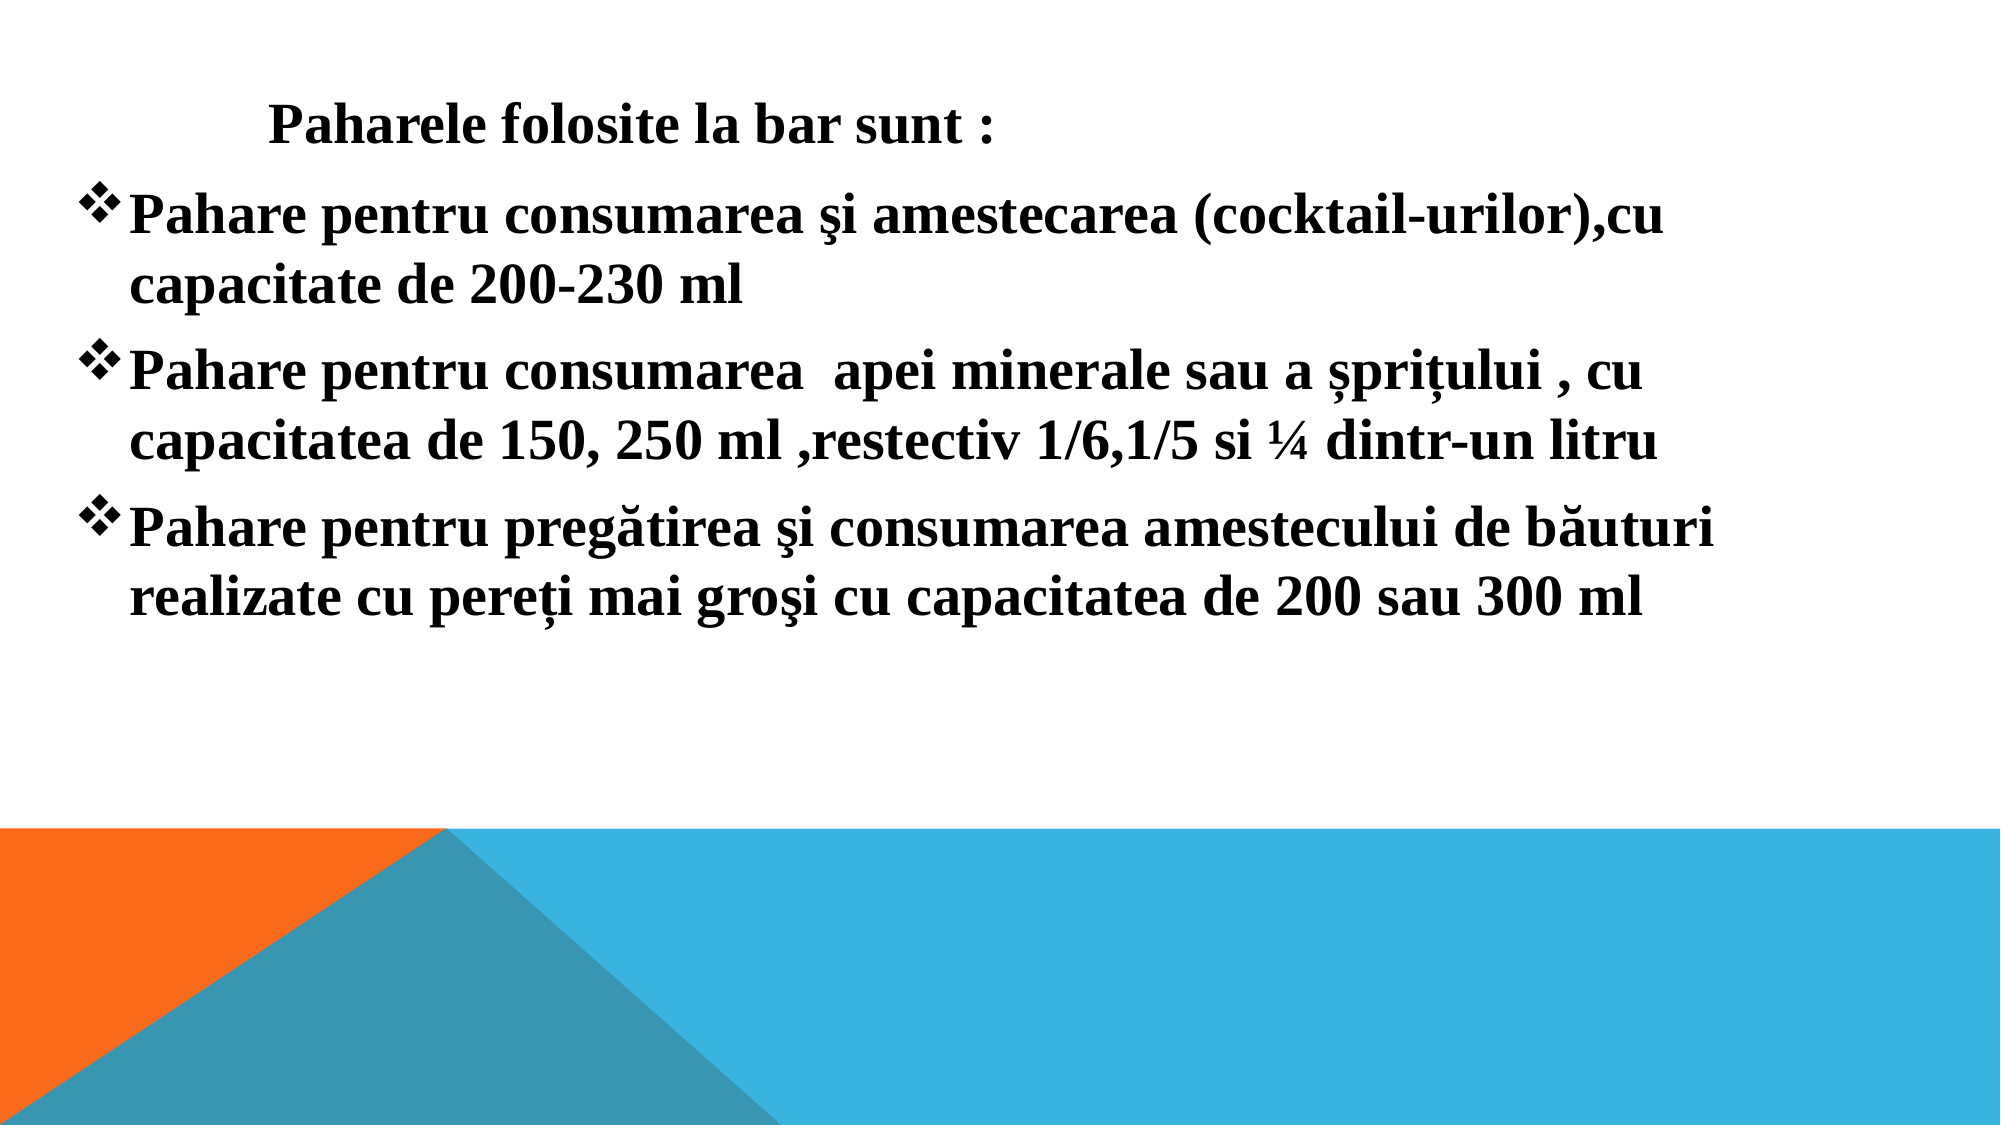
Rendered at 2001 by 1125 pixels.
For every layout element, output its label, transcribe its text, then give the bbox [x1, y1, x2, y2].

list Paharele folosite la bar sunt : Pahare pentru consumarea şi amestecarea (cocktail-urilor),cu capacitate de 200-230 ml Pahare pentru consumarea apei minerale sau a șprițului , cu capacitatea de 150, 250 ml ,restectiv 1/6,1/5 si ¼ dintr-un litru Pahare pentru pregătirea şi consumarea amestecului de băuturi realizate cu pereți mai groşi cu capacitatea de 200 sau 300 ml [58, 60, 1888, 1021]
